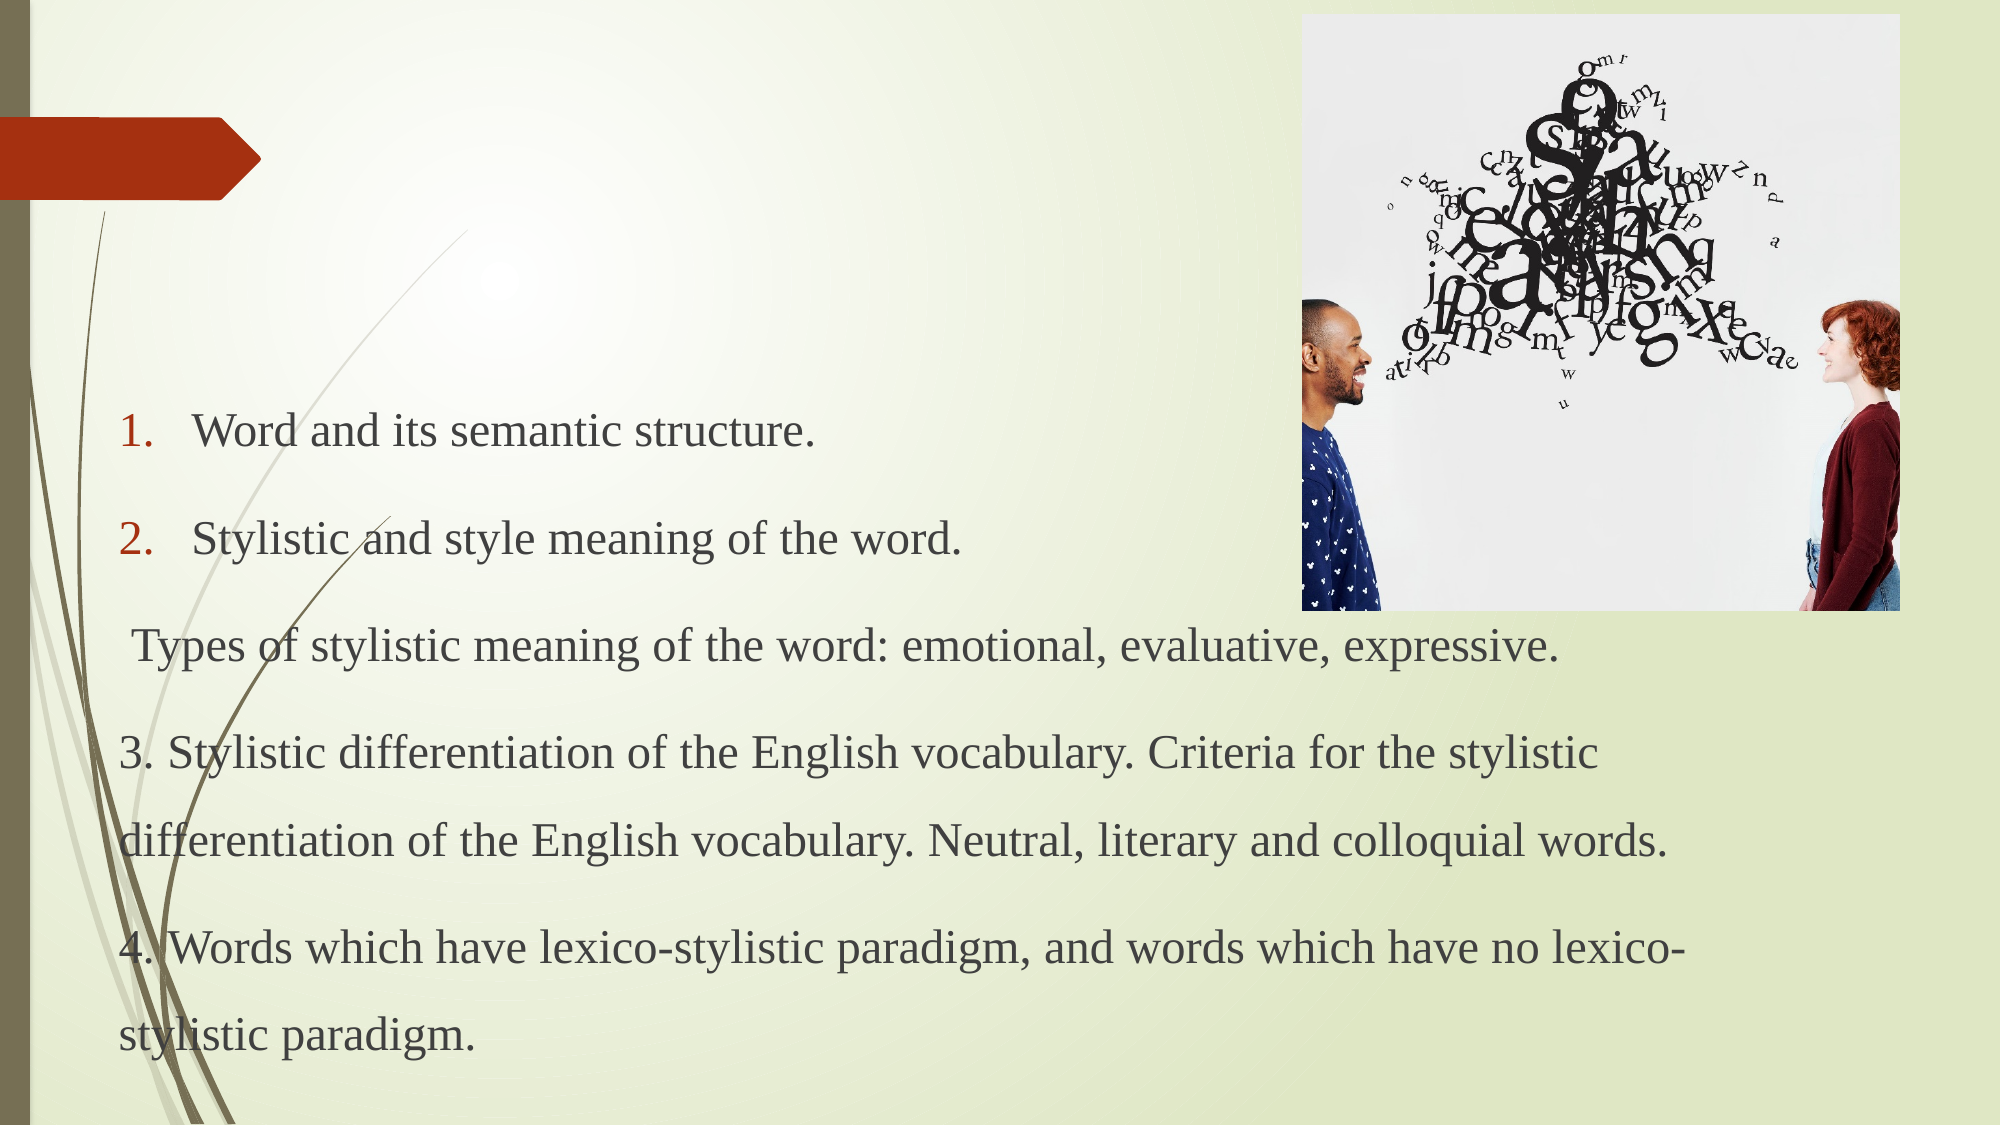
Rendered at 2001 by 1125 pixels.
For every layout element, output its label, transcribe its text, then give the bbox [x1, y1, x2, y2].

list Word and its semantic structure. Stylistic and style meaning of the word. Types of stylistic meaning of the word: emotional, evaluative, expressive. 3. Stylistic differentiation of the English vocabulary. Criteria for the stylistic differentiation of the English vocabulary. Neutral, literary and colloquial words. 4. Words which have lexico-stylistic paradigm, and words which have no lexico-stylistic paradigm. [103, 361, 1829, 1076]
picture [1302, 13, 1900, 611]
